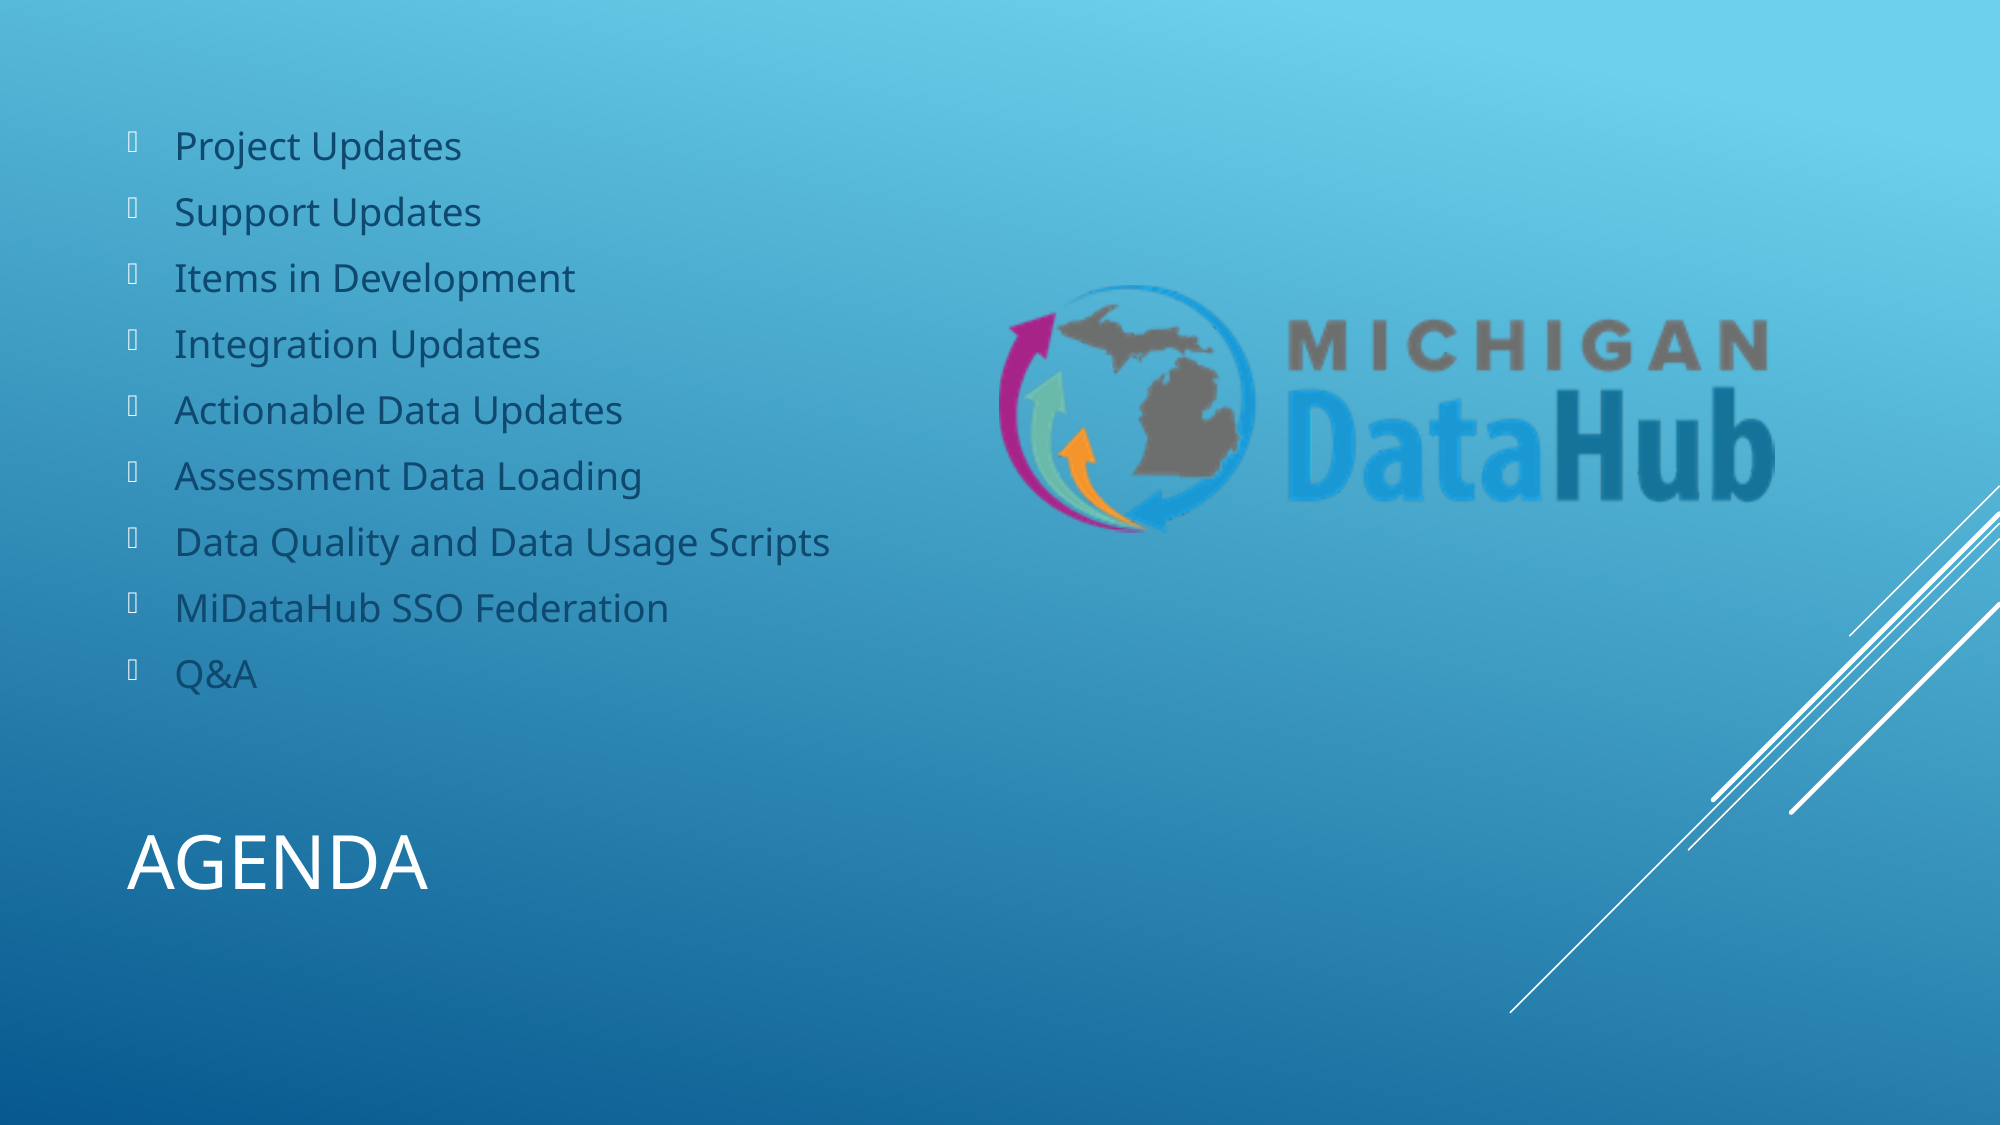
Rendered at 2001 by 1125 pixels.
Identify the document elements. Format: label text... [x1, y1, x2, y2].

list Project Updates Support Updates Items in Development Integration Updates Actionable Data Updates Assessment Data Loading Data Quality and Data Usage Scripts MiDataHub SSO Federation Q&A [112, 112, 1513, 706]
picture [999, 285, 1775, 533]
title Agenda [112, 736, 1513, 984]
